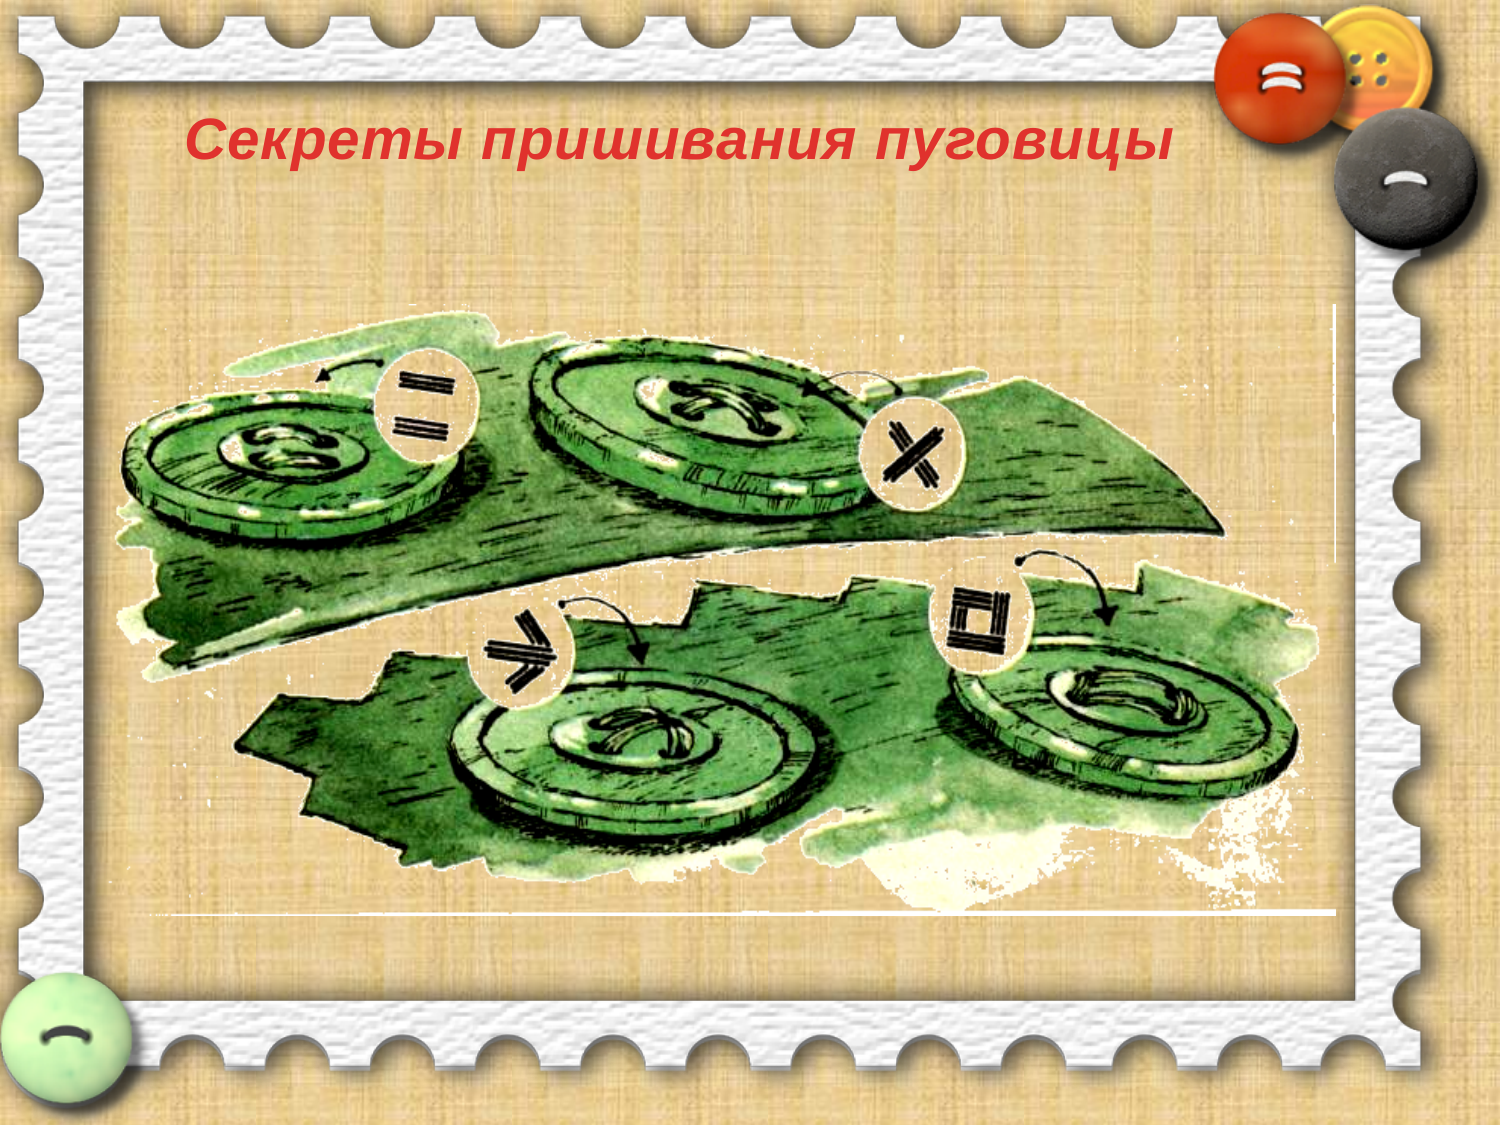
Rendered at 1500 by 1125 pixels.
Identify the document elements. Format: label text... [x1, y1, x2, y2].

text_box Секреты пришивания пуговицы [82, 93, 1278, 179]
picture [0, 0, 1500, 1125]
